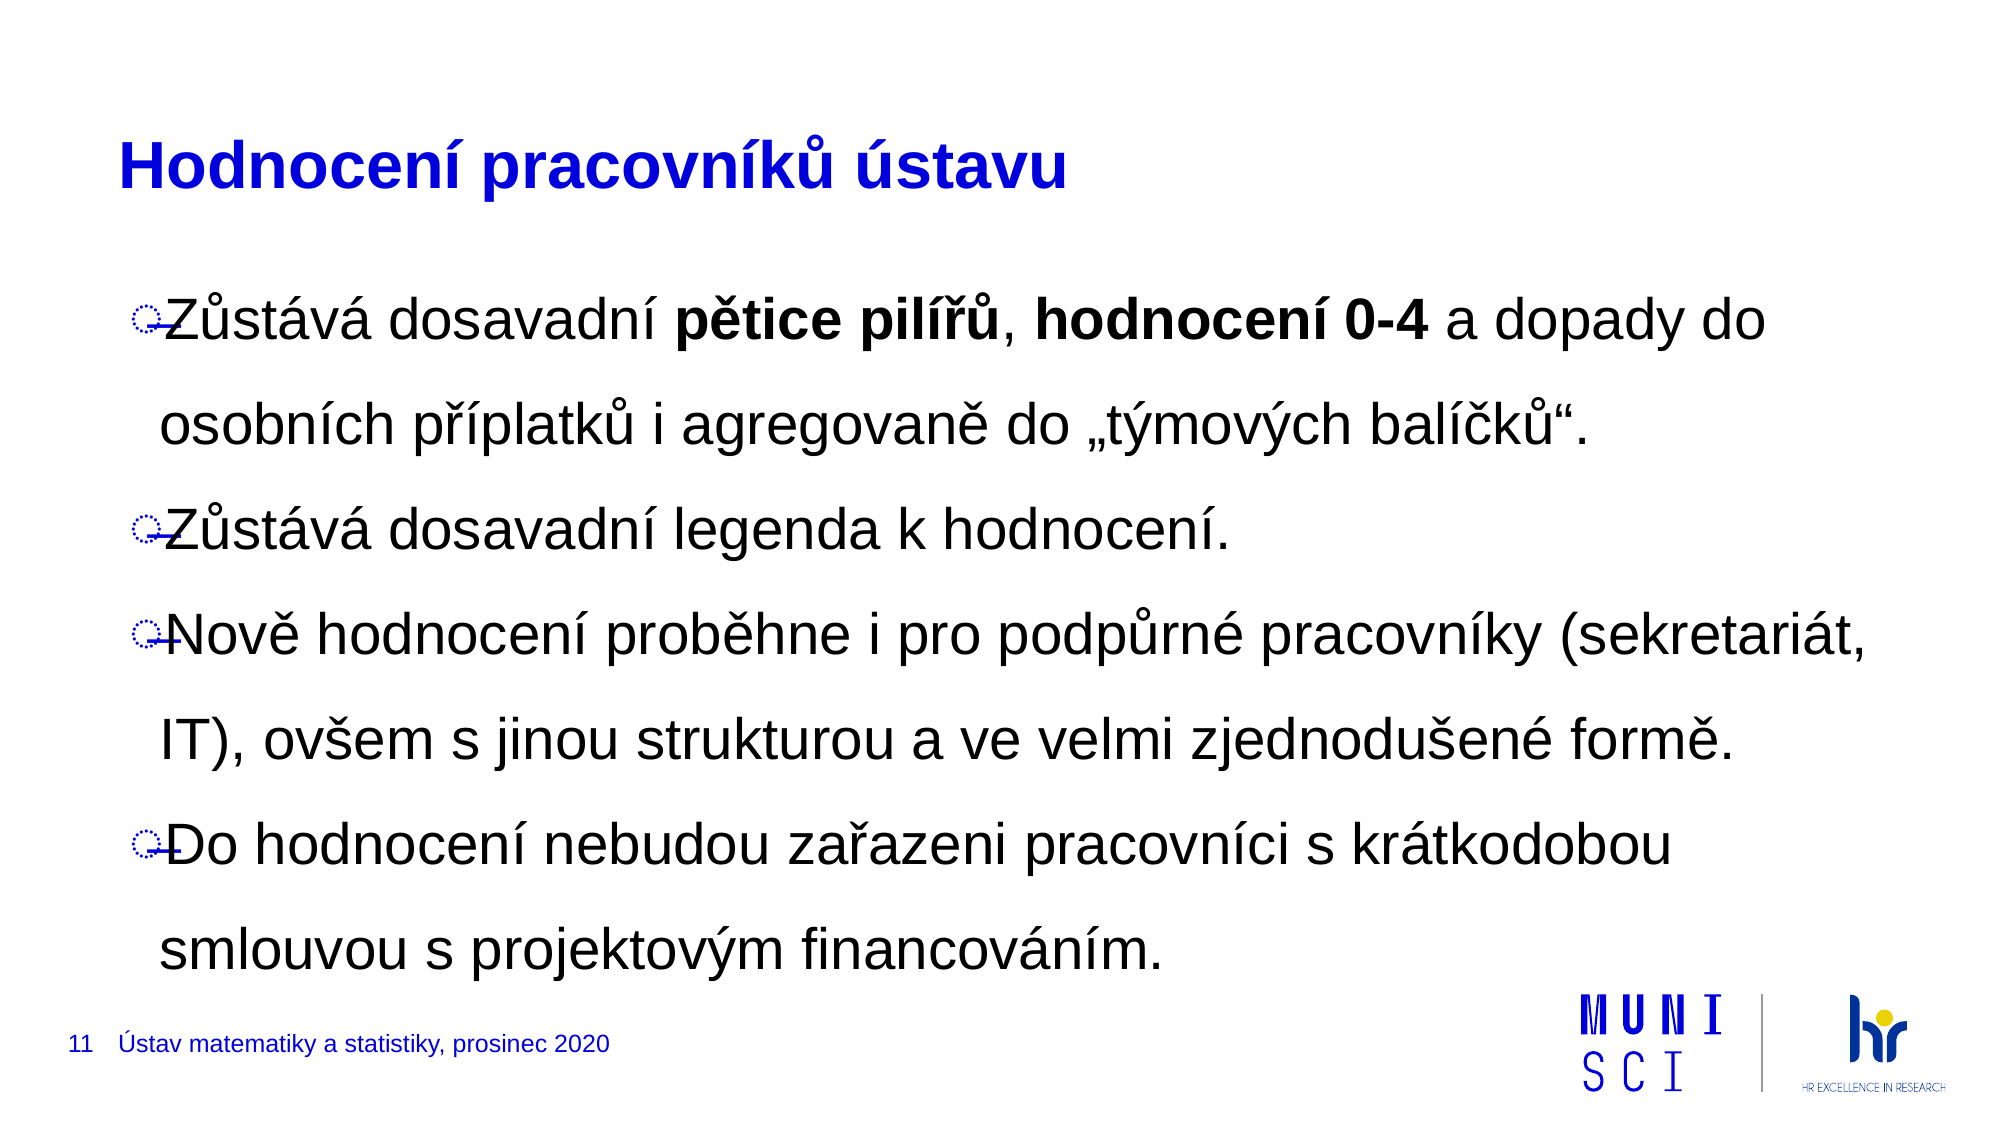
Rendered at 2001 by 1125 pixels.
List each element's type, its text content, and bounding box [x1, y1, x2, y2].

slide_number 11 [67, 1021, 110, 1063]
list Zůstává dosavadní pětice pilířů, hodnocení 0-4 a dopady do osobních příplatků i agregovaně do „týmových balíčků“. Zůstává dosavadní legenda k hodnocení. Nově hodnocení proběhne i pro podpůrné pracovníky (sekretariát, IT), ovšem s jinou strukturou a ve velmi zjednodušené formě. Do hodnocení nebudou zařazeni pracovníci s krátkodobou smlouvou s projektovým financováním. [118, 246, 1883, 992]
footer Ústav matematiky a statistiky, prosinec 2020 [118, 1021, 1418, 1063]
title Hodnocení pracovníků ústavu [118, 118, 1883, 193]
